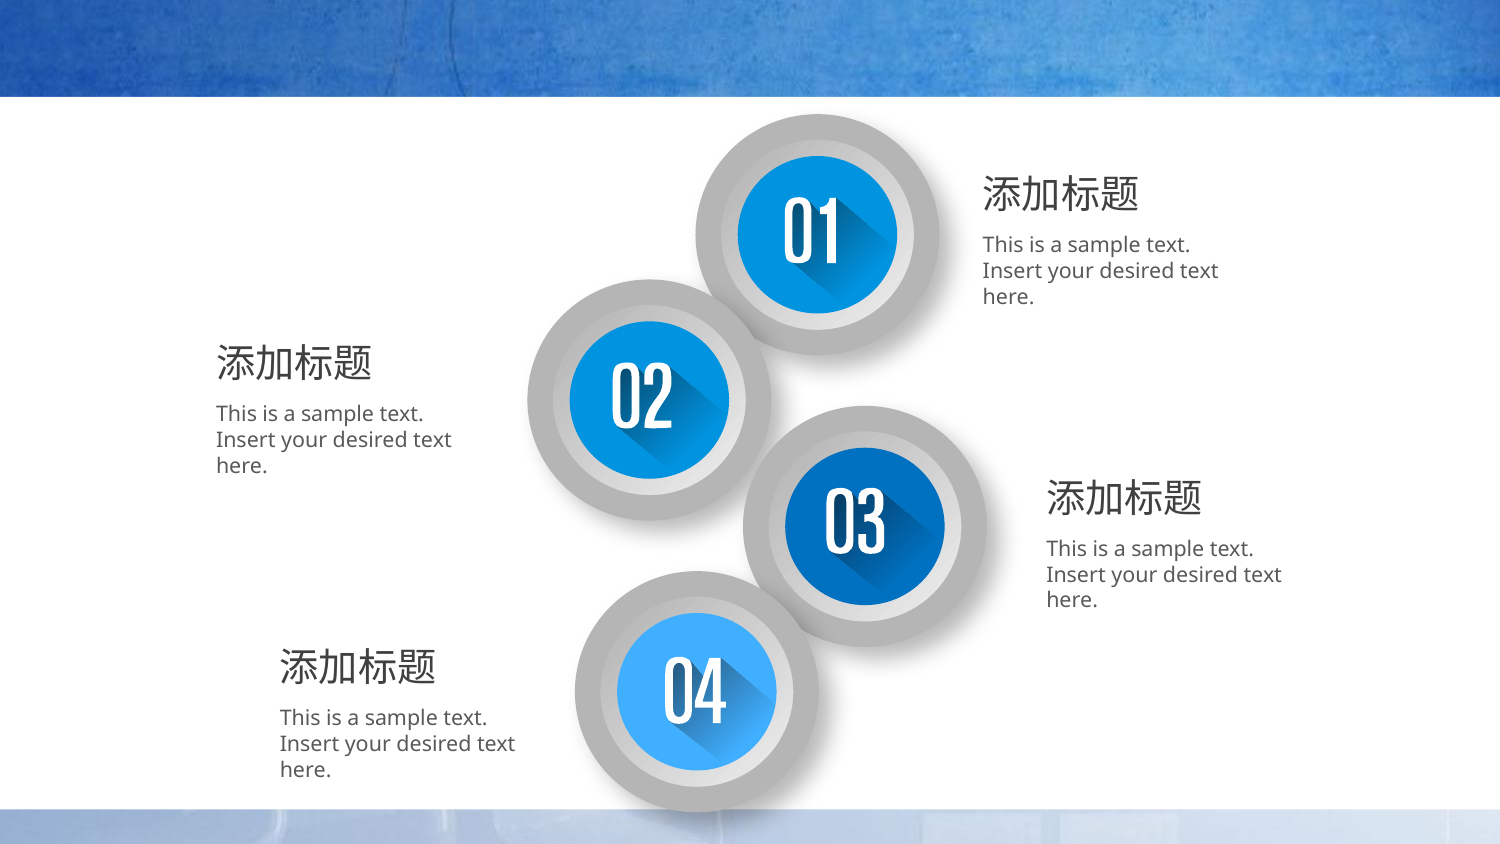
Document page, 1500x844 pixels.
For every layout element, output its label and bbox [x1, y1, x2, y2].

picture [0, 0, 1500, 96]
text_box [540, 292, 759, 508]
text_box [264, 635, 562, 765]
text_box [1031, 465, 1328, 595]
text_box [201, 331, 498, 461]
text_box [967, 161, 1264, 291]
text_box [708, 126, 927, 343]
text_box [587, 583, 807, 800]
text_box [755, 418, 975, 635]
picture [0, 810, 1500, 844]
